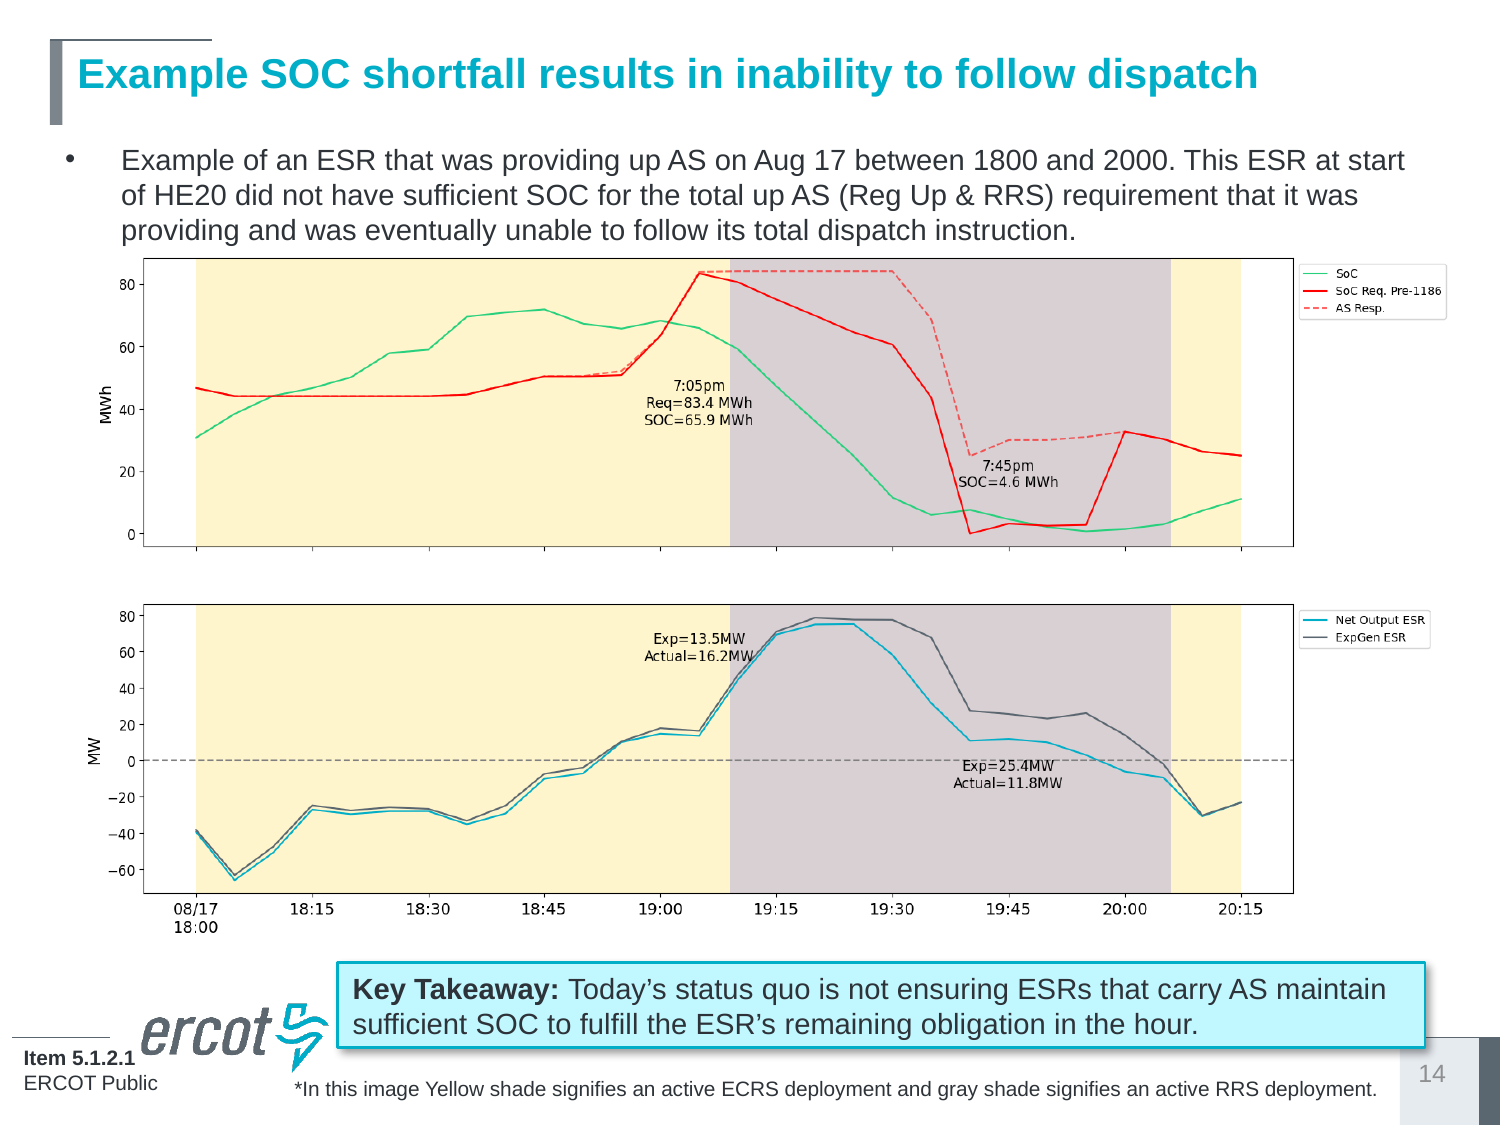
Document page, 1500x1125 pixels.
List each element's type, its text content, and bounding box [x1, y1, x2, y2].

list Example of an ESR that was providing up AS on Aug 17 between 1800 and 2000. This ESR at start of HE20 did not have sufficient SOC for the total up AS (Reg Up & RRS) requirement that it was providing and was eventually unable to follow its total dispatch instruction. [50, 133, 1450, 972]
title Example SOC shortfall results in inability to follow dispatch [62, 39, 1450, 133]
slide_number 14 [1382, 1048, 1483, 1098]
picture [78, 250, 1455, 943]
text_box Key Takeaway: Today’s status quo is not ensuring ESRs that carry AS maintain sufficient SOC to fulfill the ESR’s remaining obligation in the hour. [337, 962, 1425, 1048]
picture [137, 999, 332, 1075]
text_box *In this image Yellow shade signifies an active ECRS deployment and gray shade signifies an active RRS deployment. [279, 1067, 1425, 1108]
